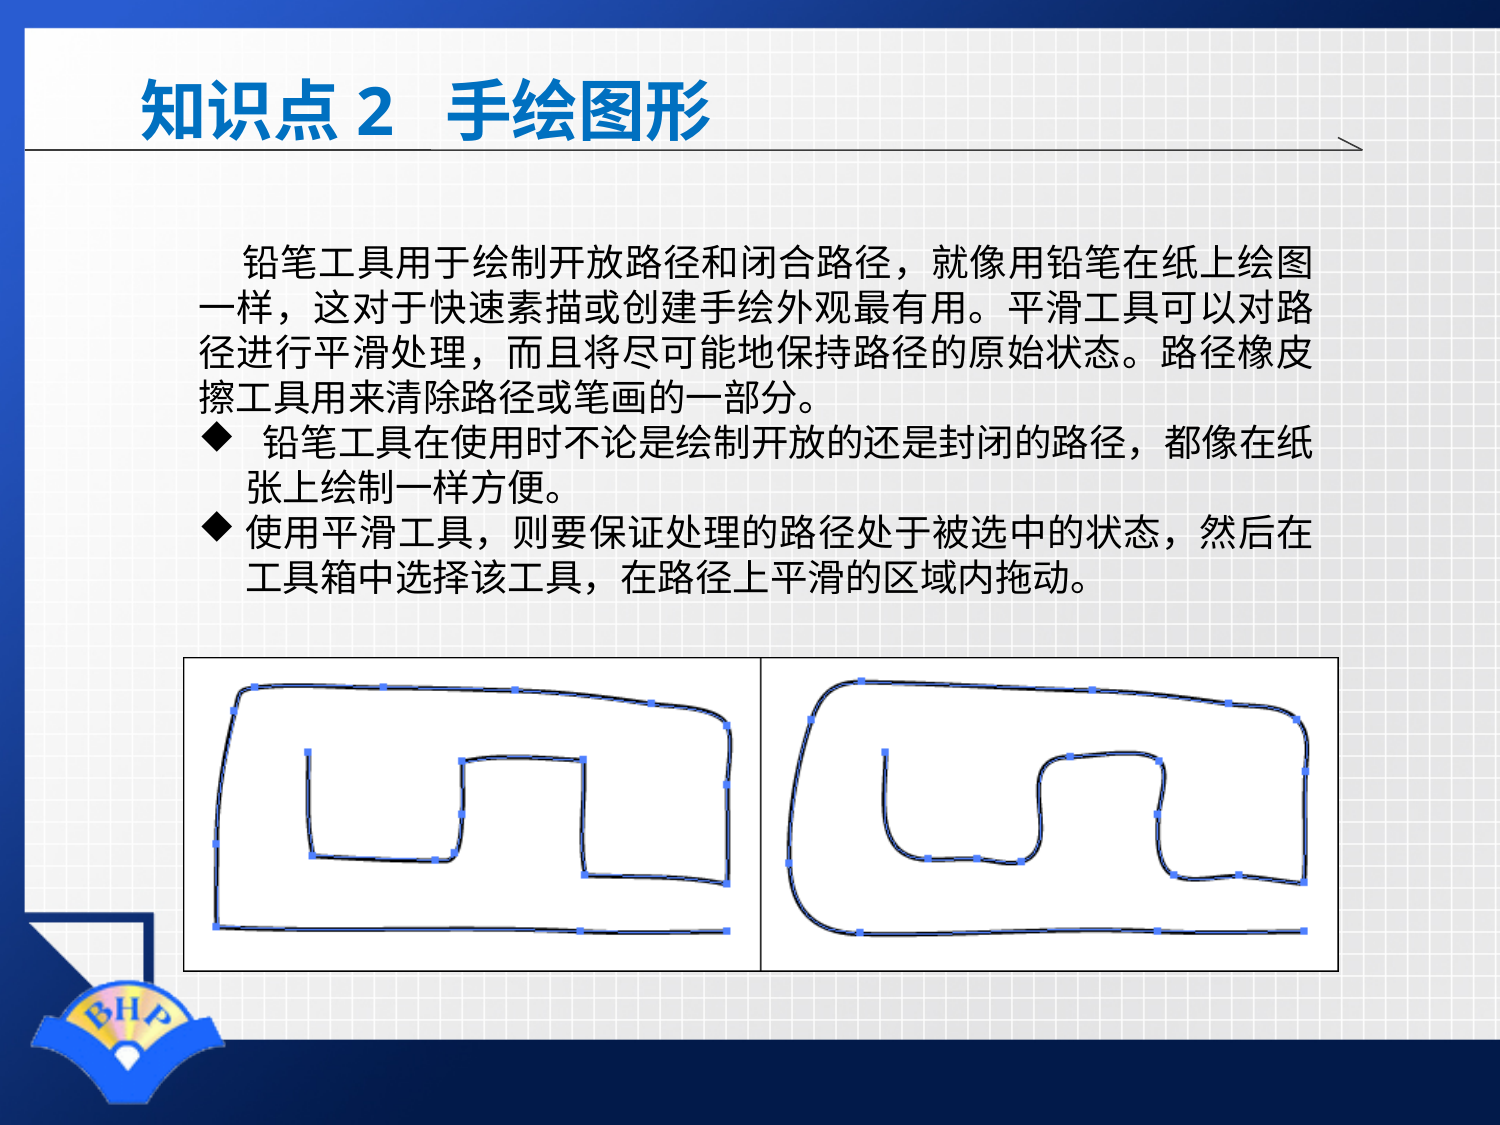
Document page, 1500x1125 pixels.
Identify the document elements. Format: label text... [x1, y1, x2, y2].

picture [0, 0, 1500, 1125]
text_box 铅笔工具用于绘制开放路径和闭合路径，就像用铅笔在纸上绘图一样，这对于快速素描或创建手绘外观最有用。平滑工具可以对路径进行平滑处理，而且将尽可能地保持路径的原始状态。路径橡皮擦工具用来清除路径或笔画的一部分。 铅笔工具在使用时不论是绘制开放的还是封闭的路径，都像在纸张上绘制一样方便。 使用平滑工具，则要保证处理的路径处于被选中的状态，然后在工具箱中选择该工具，在路径上平滑的区域内拖动。 [183, 231, 1330, 657]
title 知识点2 手绘图形 [125, 62, 1388, 155]
